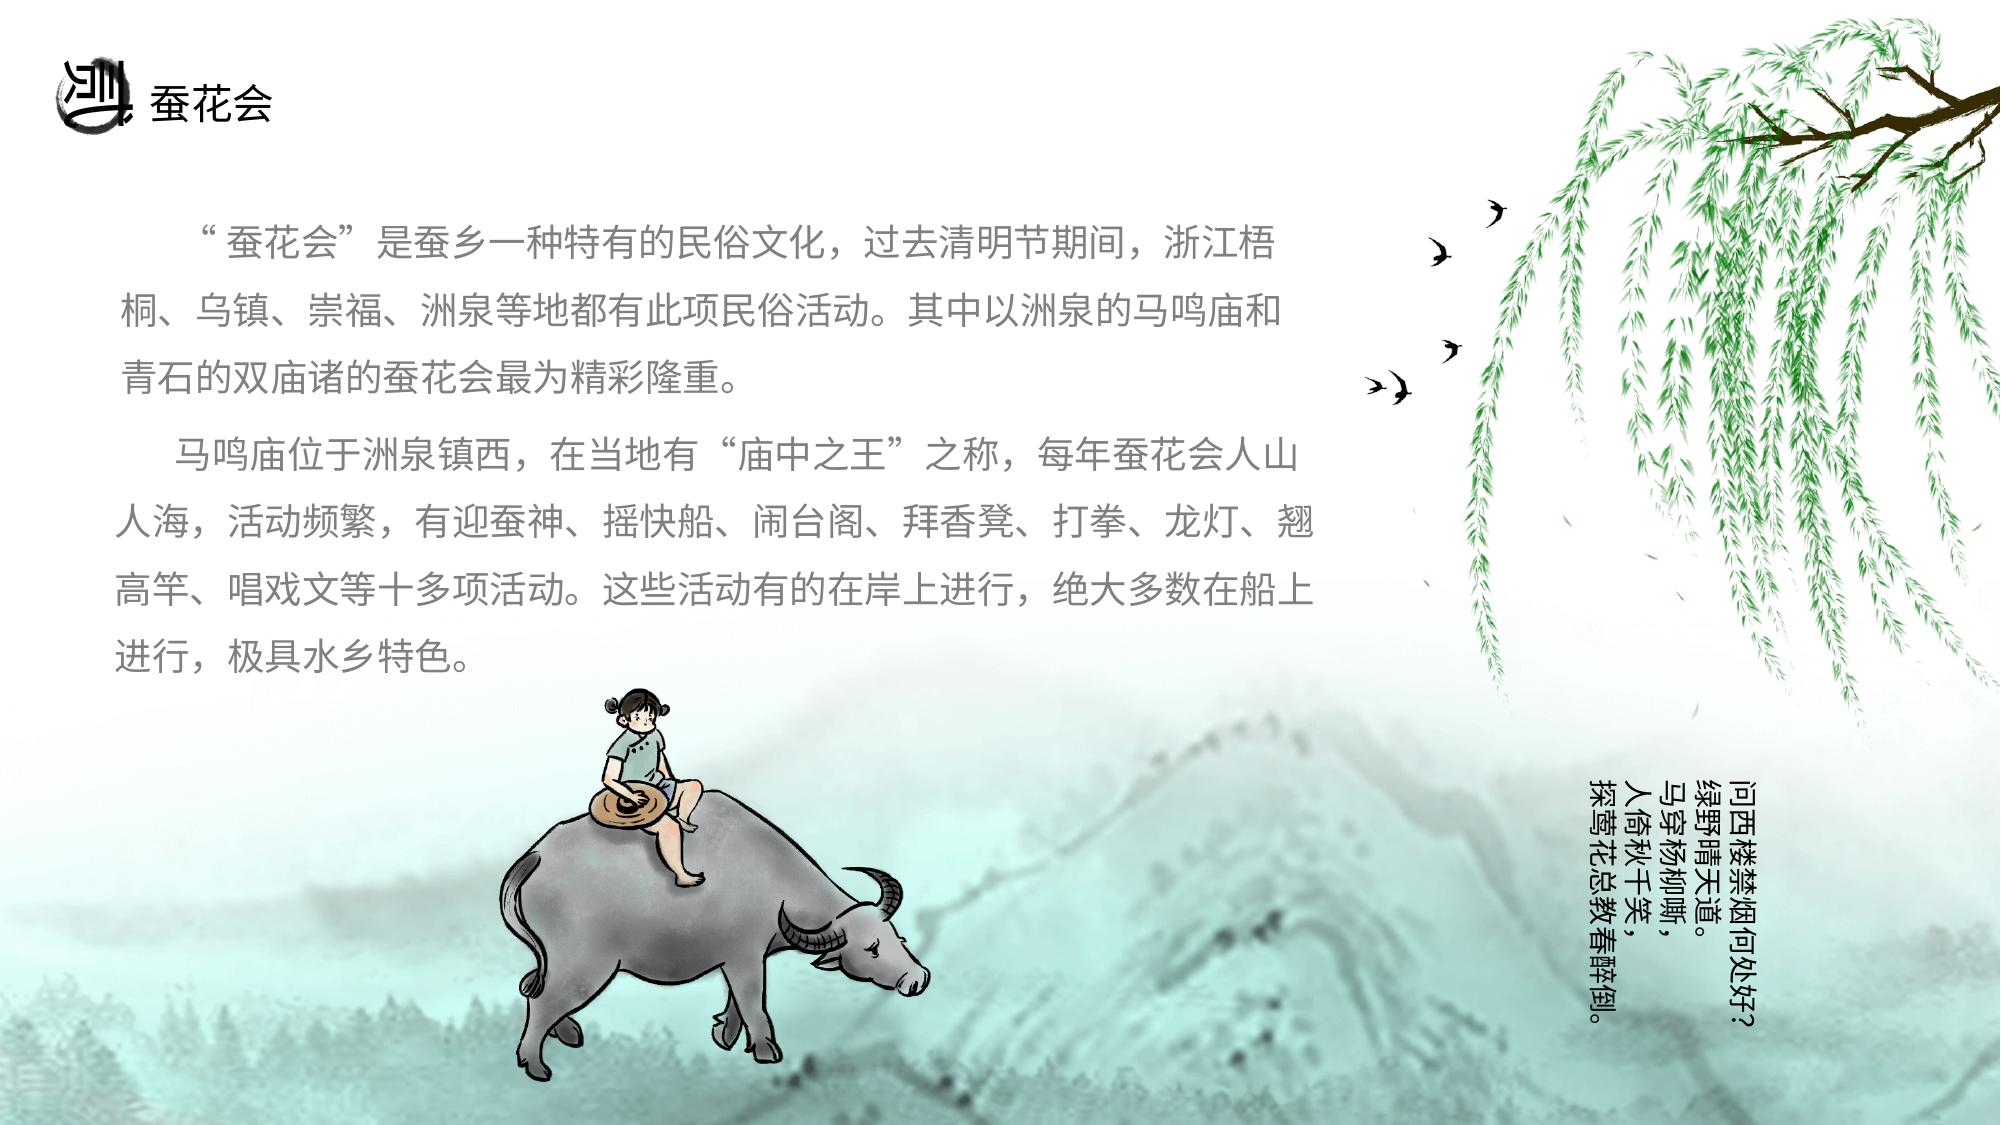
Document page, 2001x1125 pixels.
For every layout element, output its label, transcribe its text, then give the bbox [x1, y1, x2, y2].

text_box 蚕花会 [179, 70, 290, 136]
picture [0, 0, 2000, 1125]
